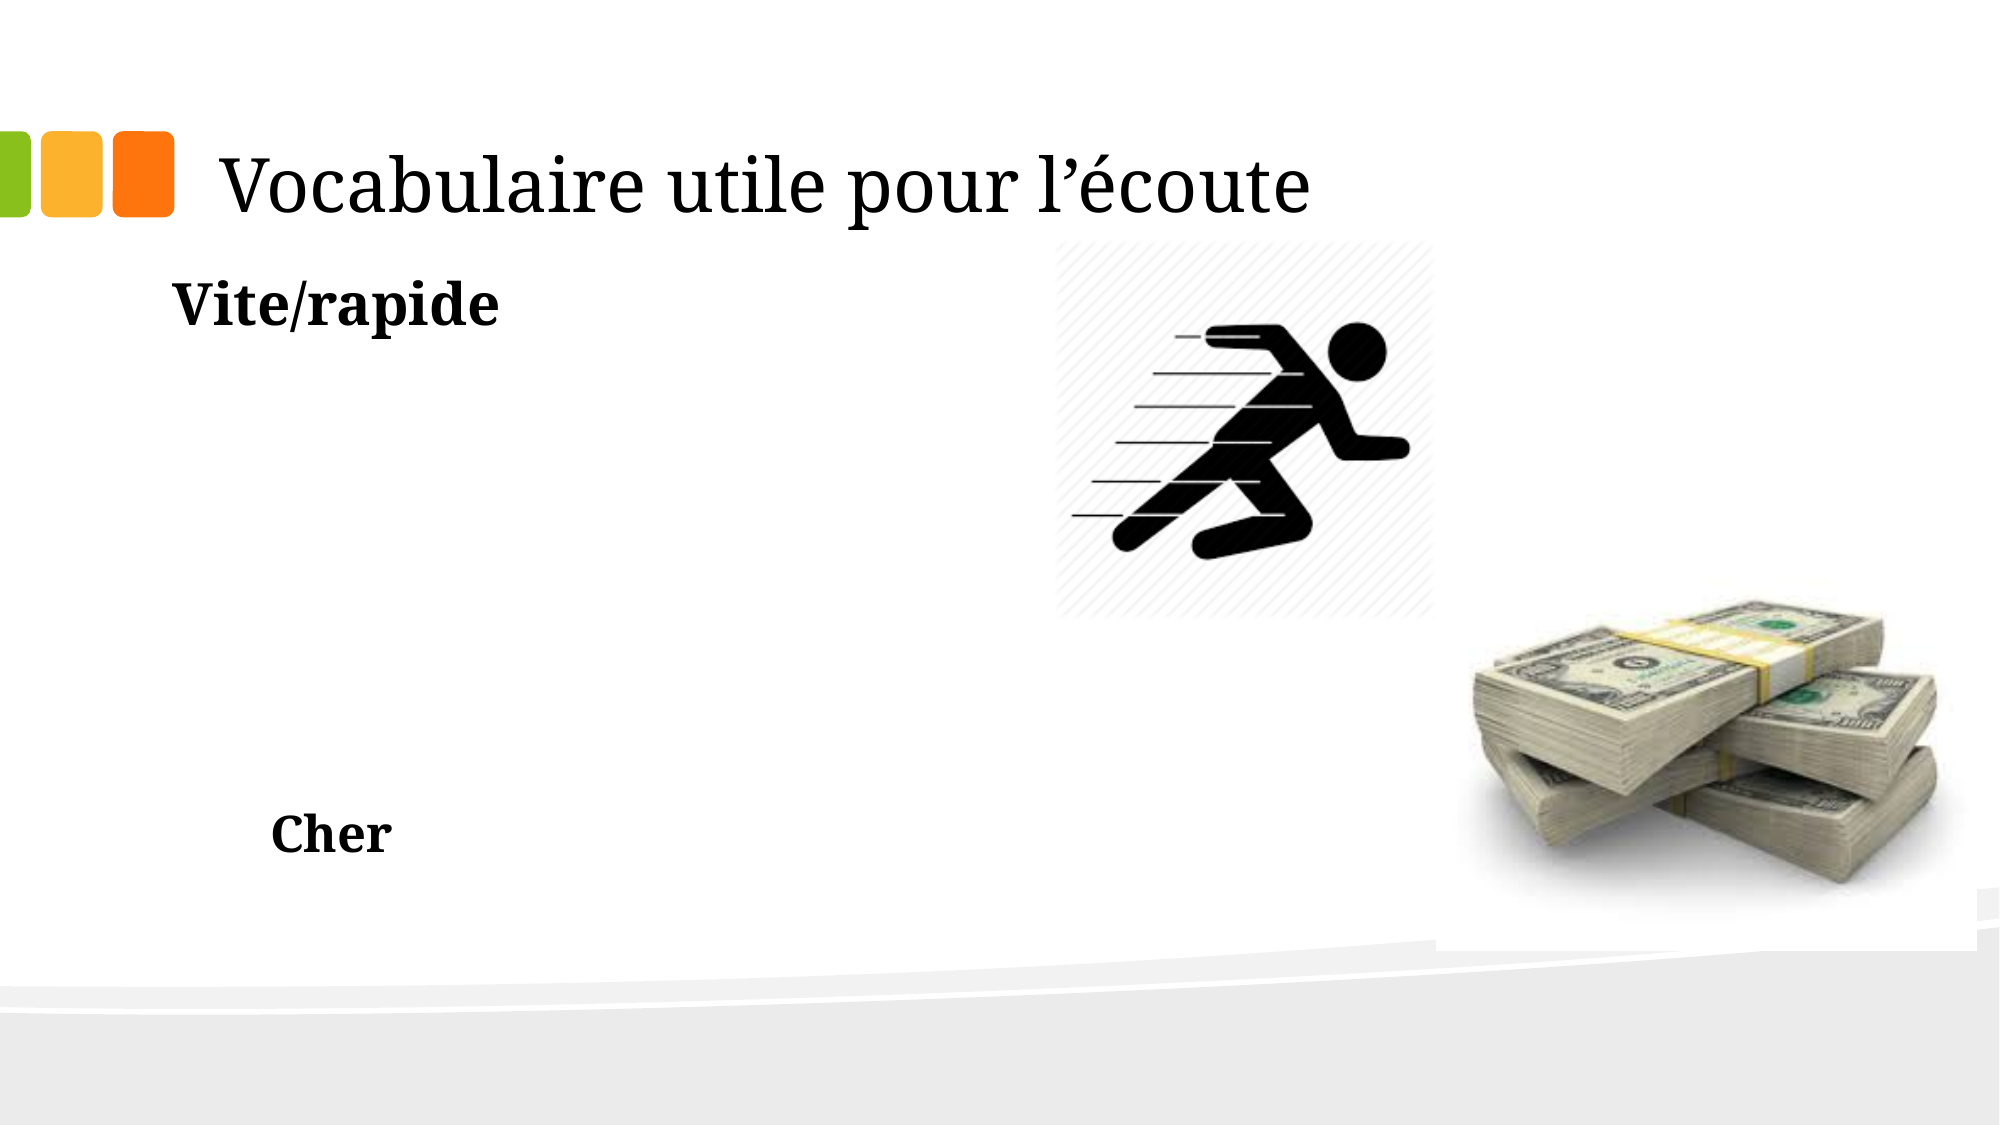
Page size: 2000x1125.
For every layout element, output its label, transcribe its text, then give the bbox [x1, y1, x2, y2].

text_box Cher [101, 798, 575, 874]
title Vocabulaire utile pour l’écoute [199, 24, 1800, 238]
list Vite/rapide [101, 265, 587, 372]
picture [1054, 239, 1977, 951]
